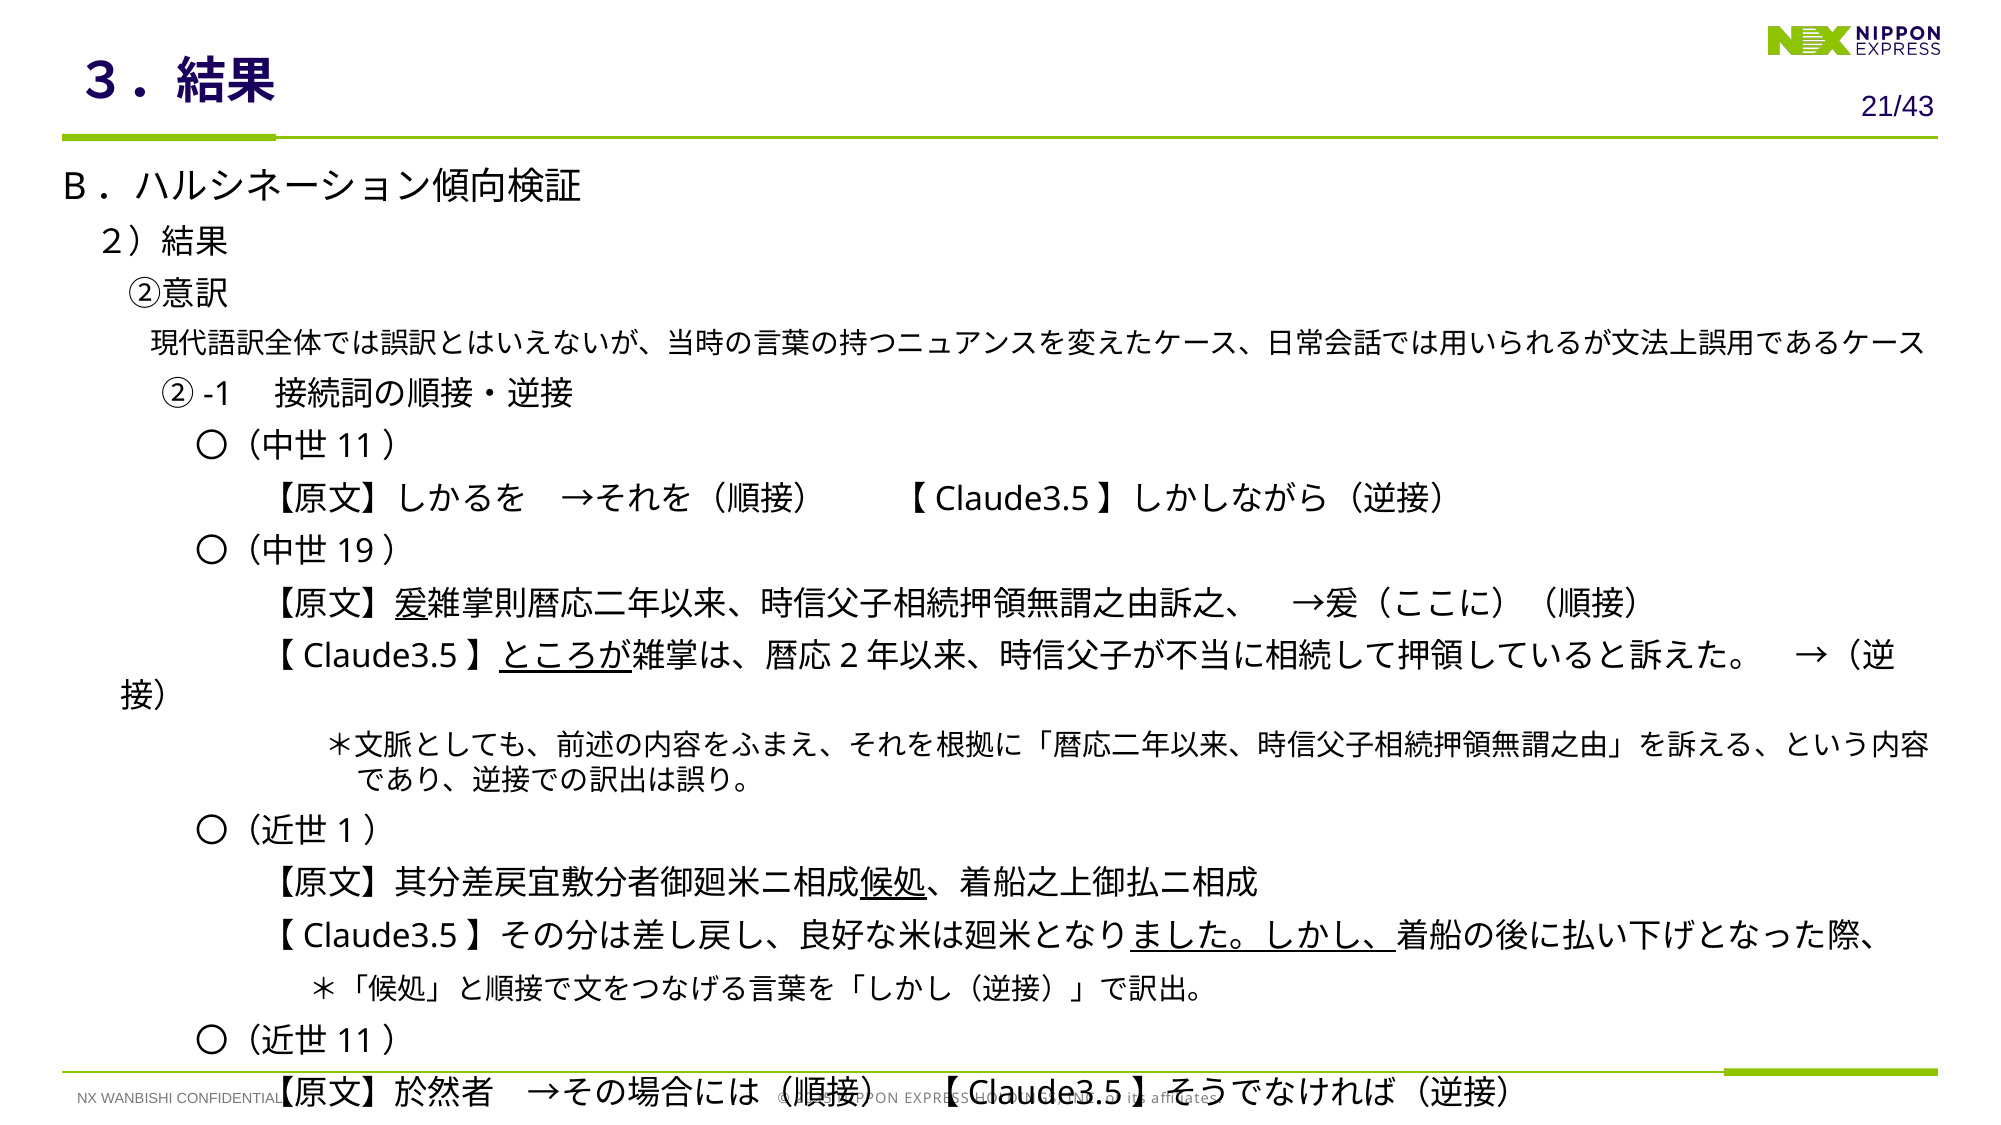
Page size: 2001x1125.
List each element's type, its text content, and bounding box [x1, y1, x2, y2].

slide_number 20/43 [1848, 87, 1935, 123]
title ３．結果 [62, 41, 1742, 103]
list B．ハルシネーション傾向検証 ２）結果 ②意訳 現代語訳全体では誤訳とはいえないが、当時の言葉の持つニュアンスを変えたケース、日常会話では用いられるが文法上誤用であるケース ②-1 接続詞の順接・逆接 〇（中世11） 【原文】しかるを →それを（順接） 【Claude3.5】しかしながら（逆接） 〇（中世19） 【原文】爰雑掌則暦応二年以来、時信父子相続押領無謂之由訴之、 →爰（ここに）（順接） 【Claude3.5】ところが雑掌は、暦応2年以来、時信父子が不当に相続して押領していると訴えた。 →（逆接） ＊文脈としても、前述の内容をふまえ、それを根拠に「暦応二年以来、時信父子相続押領無謂之由」を訴える、という内容であり、逆接での訳出は誤り。 〇（近世1） 【原文】其分差戻宜敷分者御廻米ニ相成候処、着船之上御払ニ相成 【Claude3.5】その分は差し戻し、良好な米は廻米となりました。しかし、着船の後に払い下げとなった際、 ＊「候処」と順接で文をつなげる言葉を「しかし（逆接）」で訳出。 〇（近世11） 【原文】於然者 →その場合には（順接） 【Claude3.5】そうでなければ（逆接） [62, 162, 1939, 1117]
picture [1768, 26, 1940, 55]
footer NX WANBISHI CONFIDENTIAL [62, 1086, 738, 1110]
